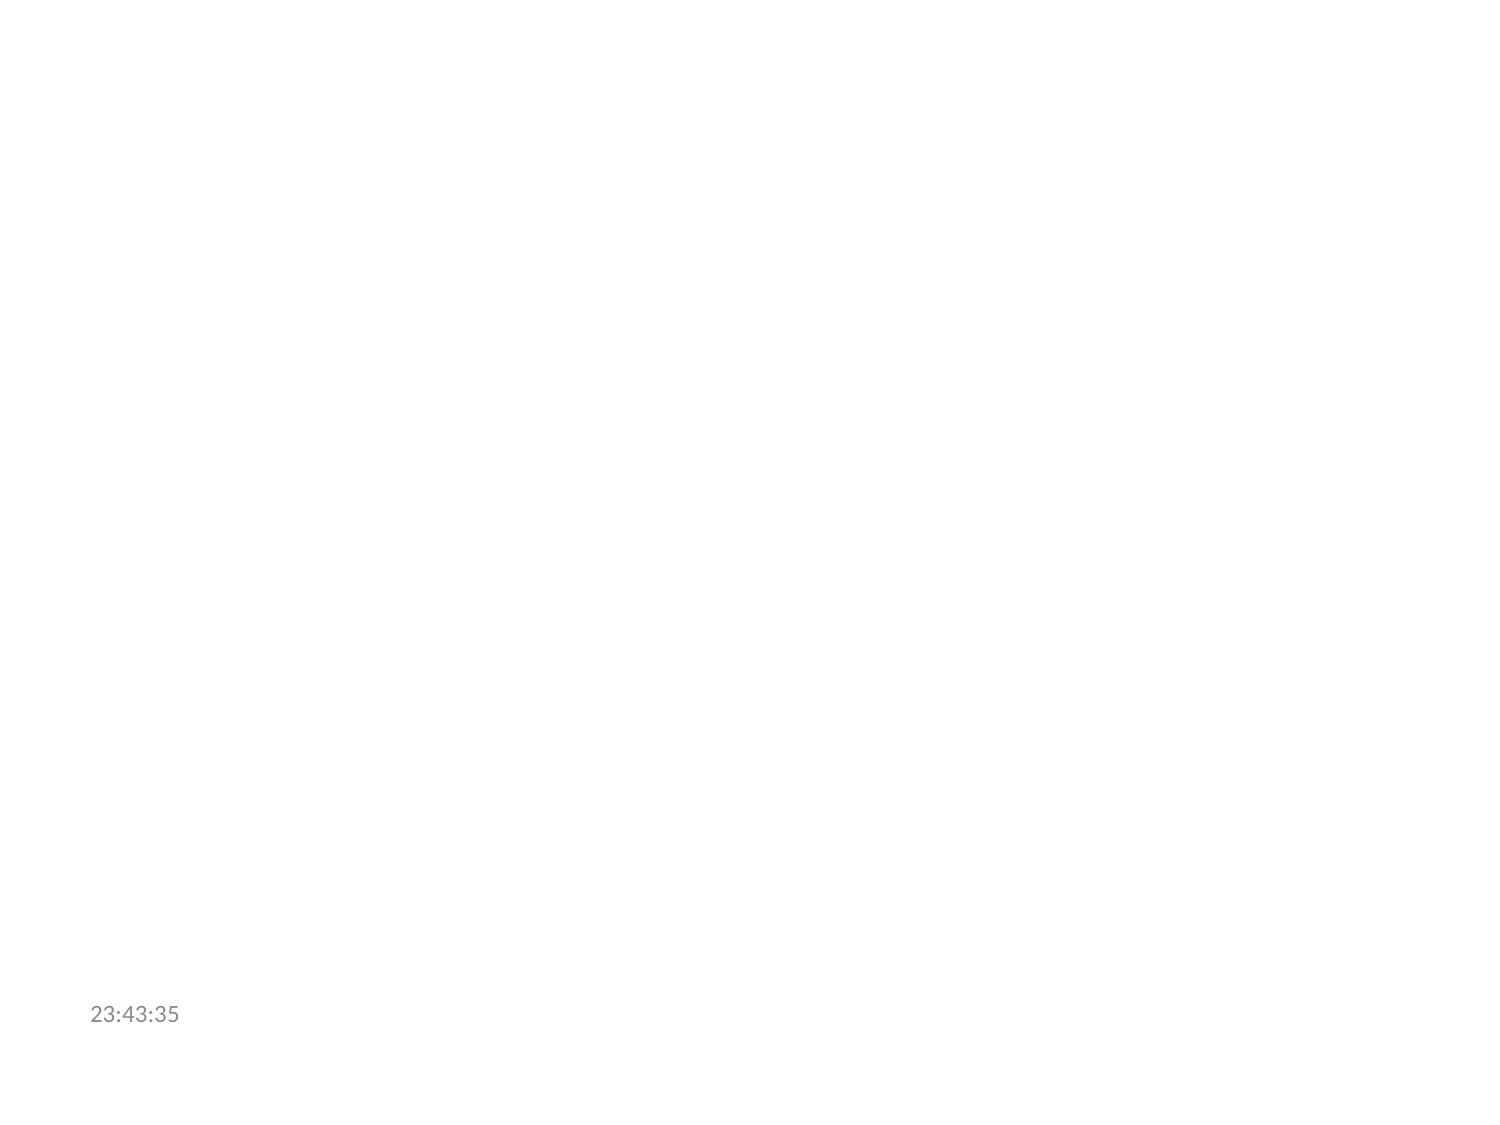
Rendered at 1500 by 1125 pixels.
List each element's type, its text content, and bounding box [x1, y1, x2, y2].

text_box 15:35:09 [75, 982, 425, 1043]
